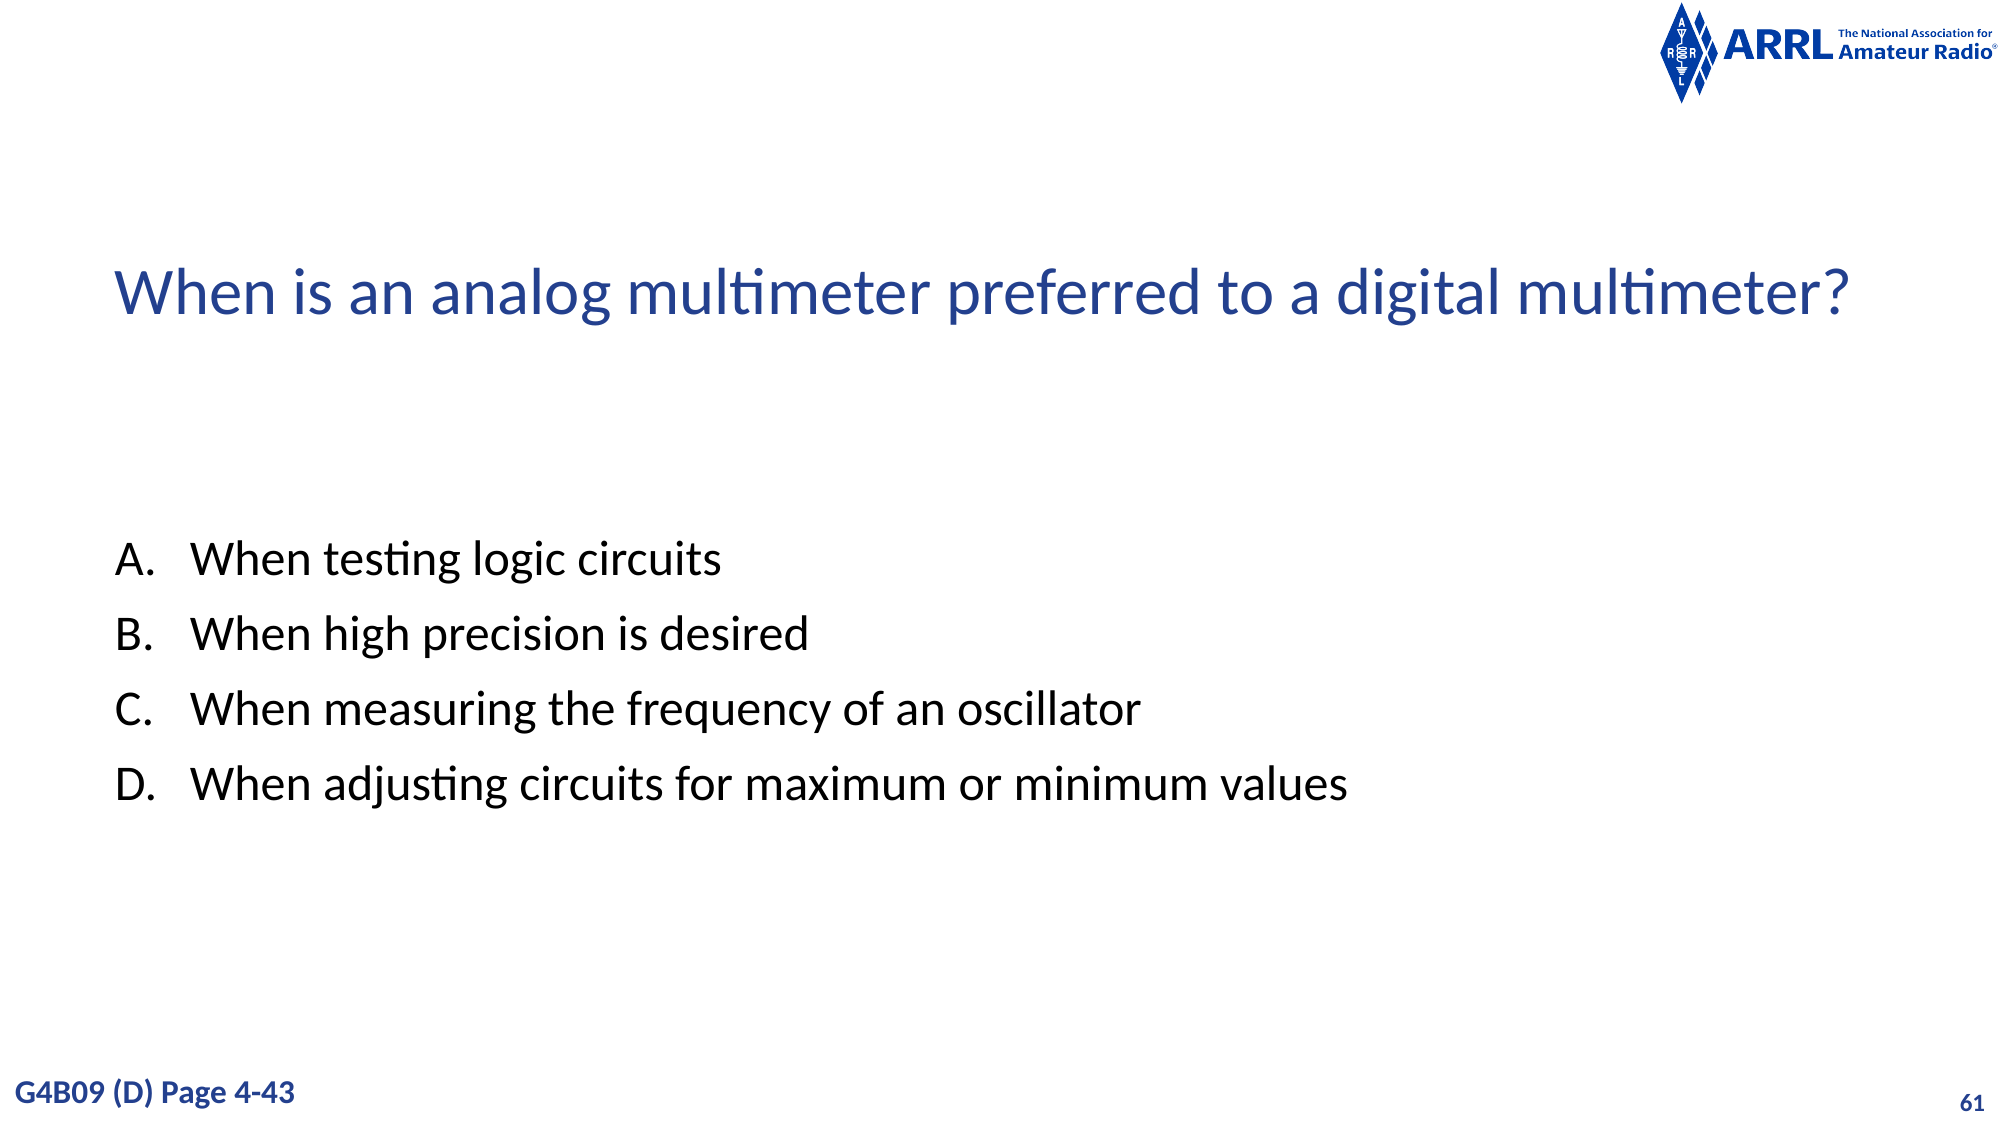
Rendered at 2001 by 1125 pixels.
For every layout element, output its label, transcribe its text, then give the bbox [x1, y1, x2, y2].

list When testing logic circuits When high precision is desired When measuring the frequency of an oscillator When adjusting circuits for maximum or minimum values [99, 525, 1900, 1005]
title When is an analog multimeter preferred to a digital multimeter? [99, 249, 1900, 468]
text_box 61 [1899, 1079, 2000, 1125]
text_box G4B09 (D) Page 4-43 [0, 1062, 1313, 1118]
picture [1658, 0, 1999, 106]
